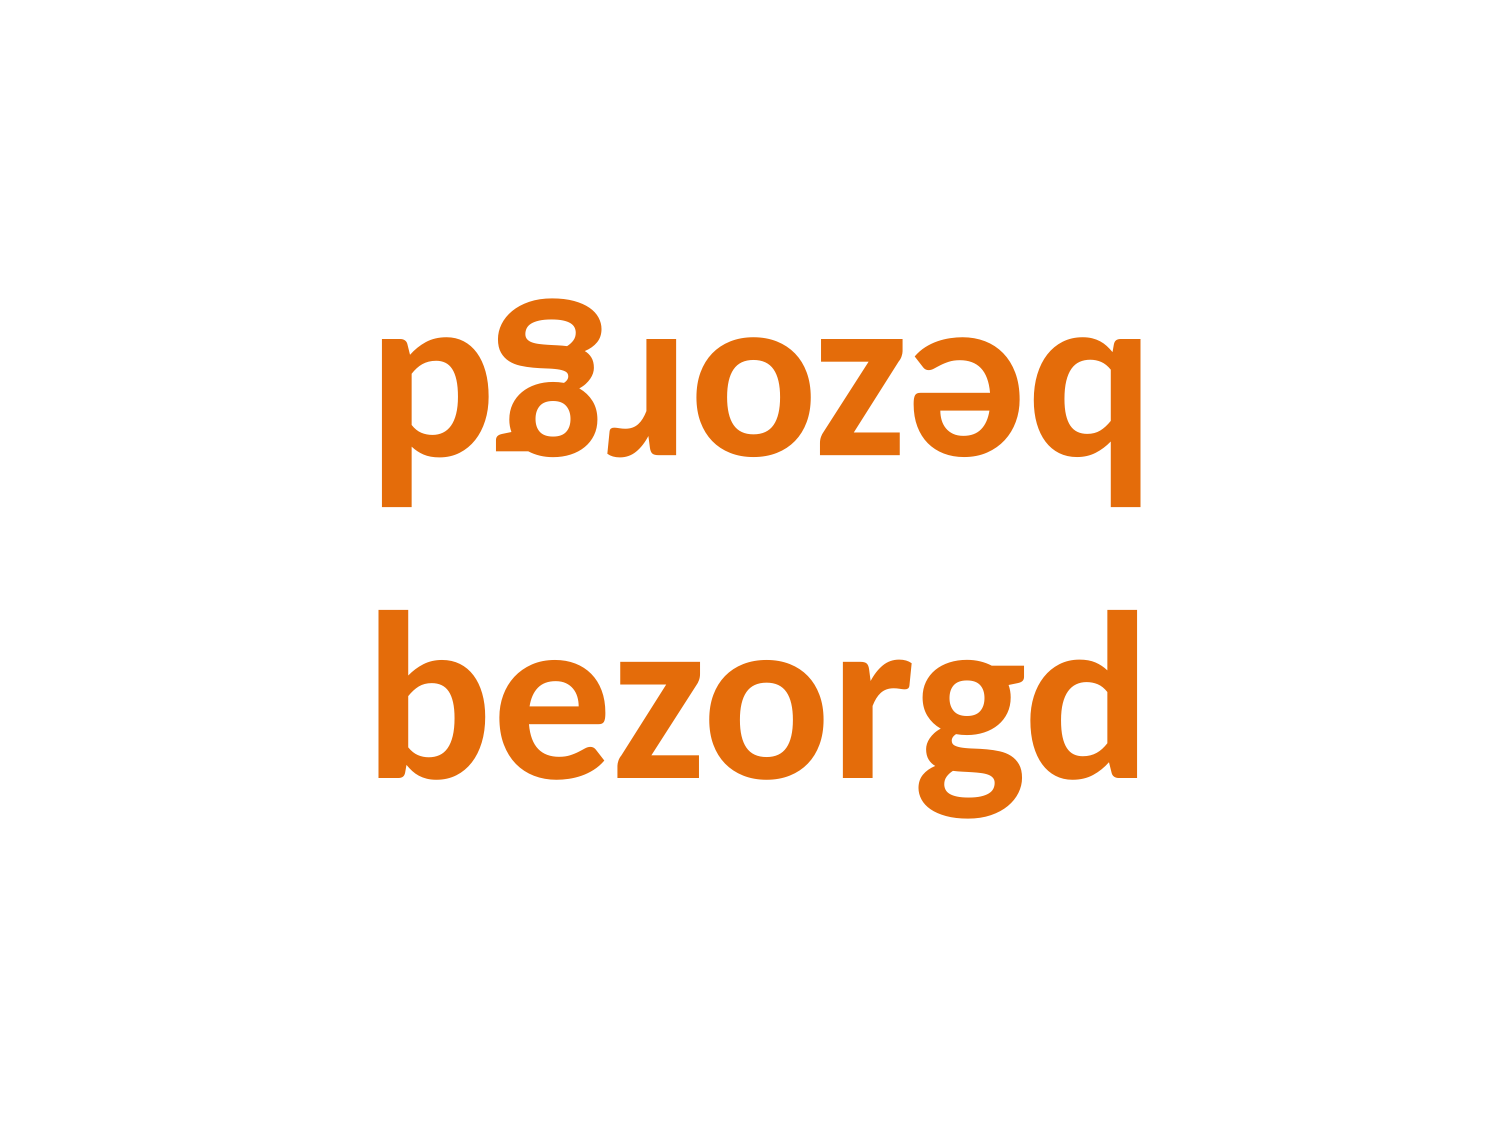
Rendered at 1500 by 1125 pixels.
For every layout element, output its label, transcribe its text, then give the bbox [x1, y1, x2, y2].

title bezorgd [120, 562, 1396, 804]
text_box bezorgd [124, 314, 1400, 556]
